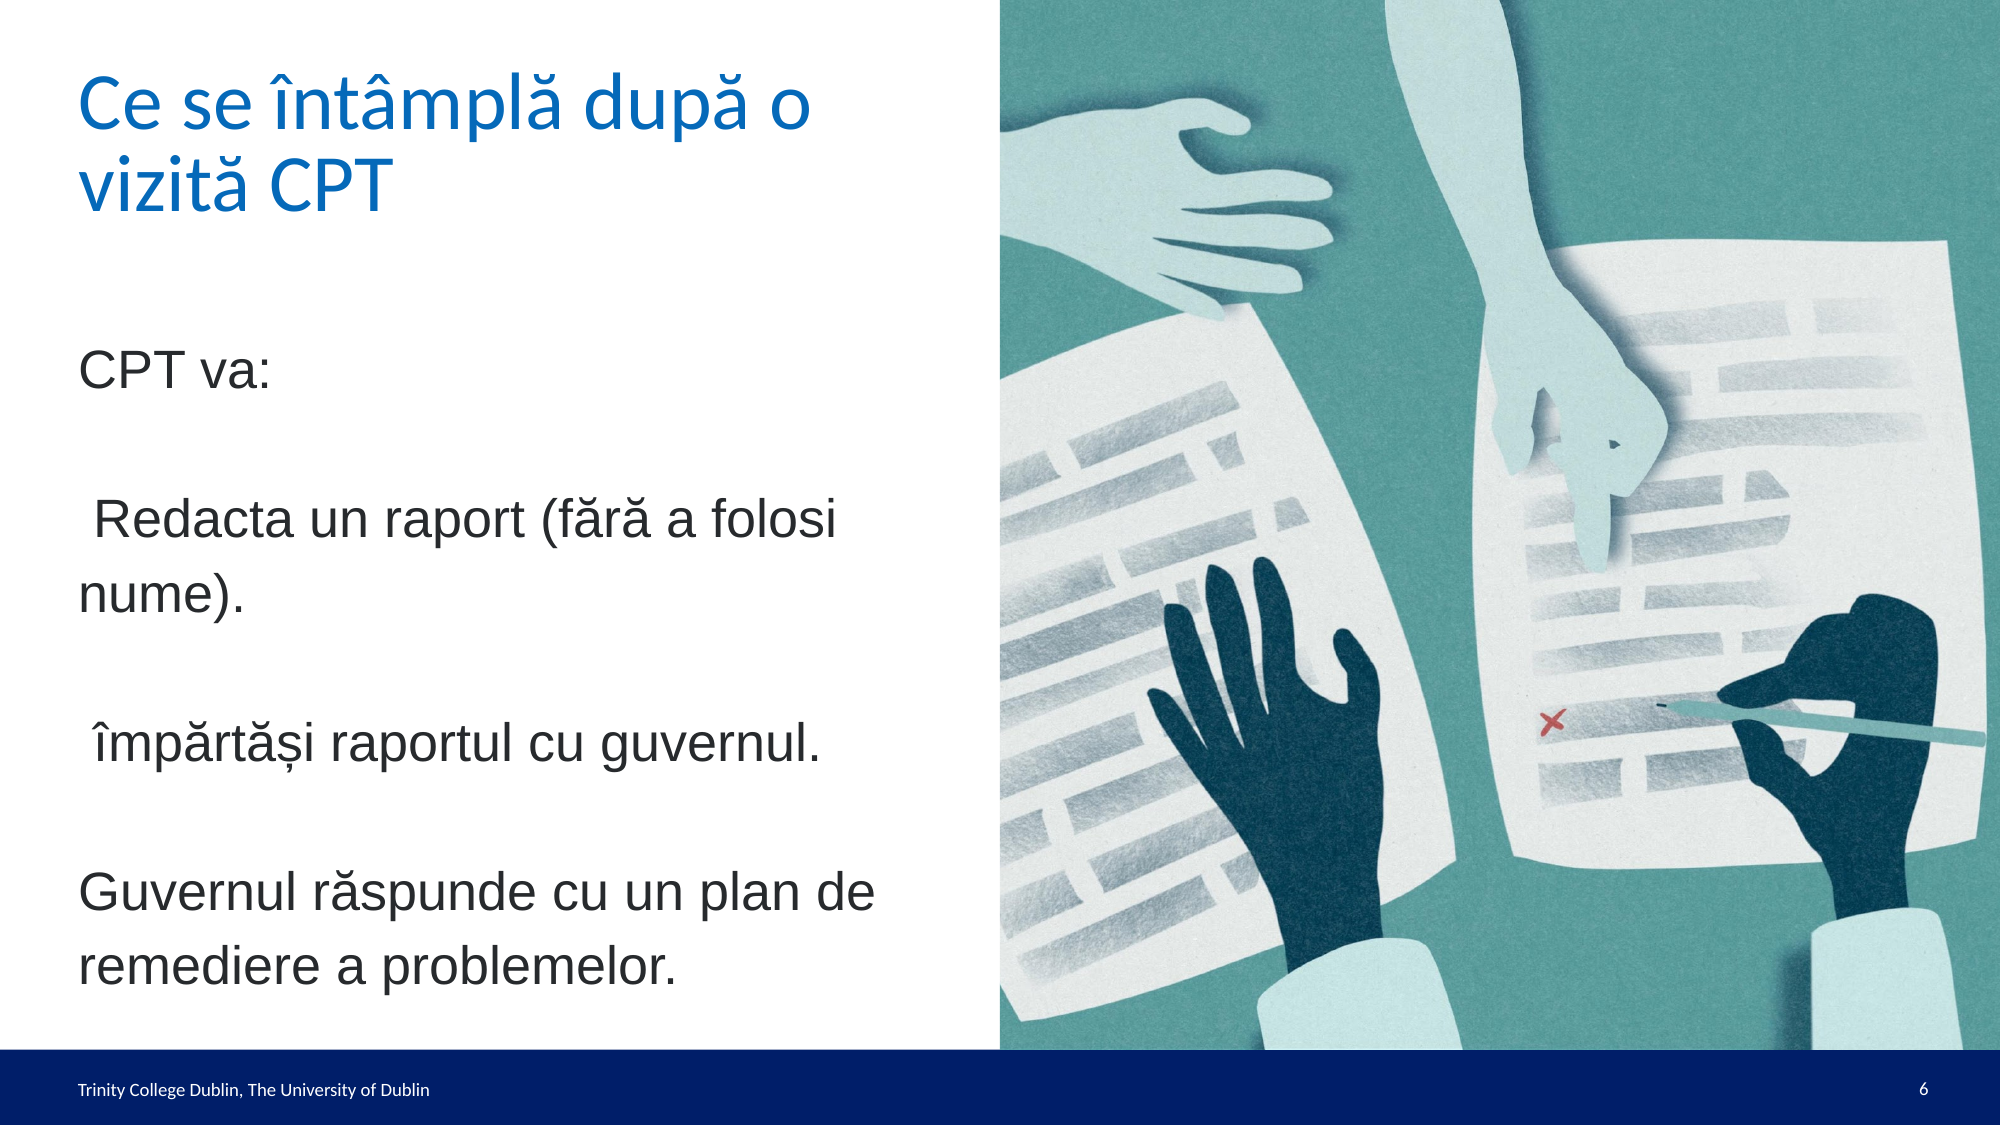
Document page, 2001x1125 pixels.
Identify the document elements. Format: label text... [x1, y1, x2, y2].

picture [999, 0, 2000, 1050]
title Ce se întâmplă după o vizită CPT [78, 63, 924, 229]
text_box CPT va: Redacta un raport (fără a folosi nume). împărtăși raportul cu guvernul. Guvernul răspunde cu un plan de remediere a problemelor. [78, 229, 924, 1003]
slide_number 6 [1881, 1068, 1929, 1100]
